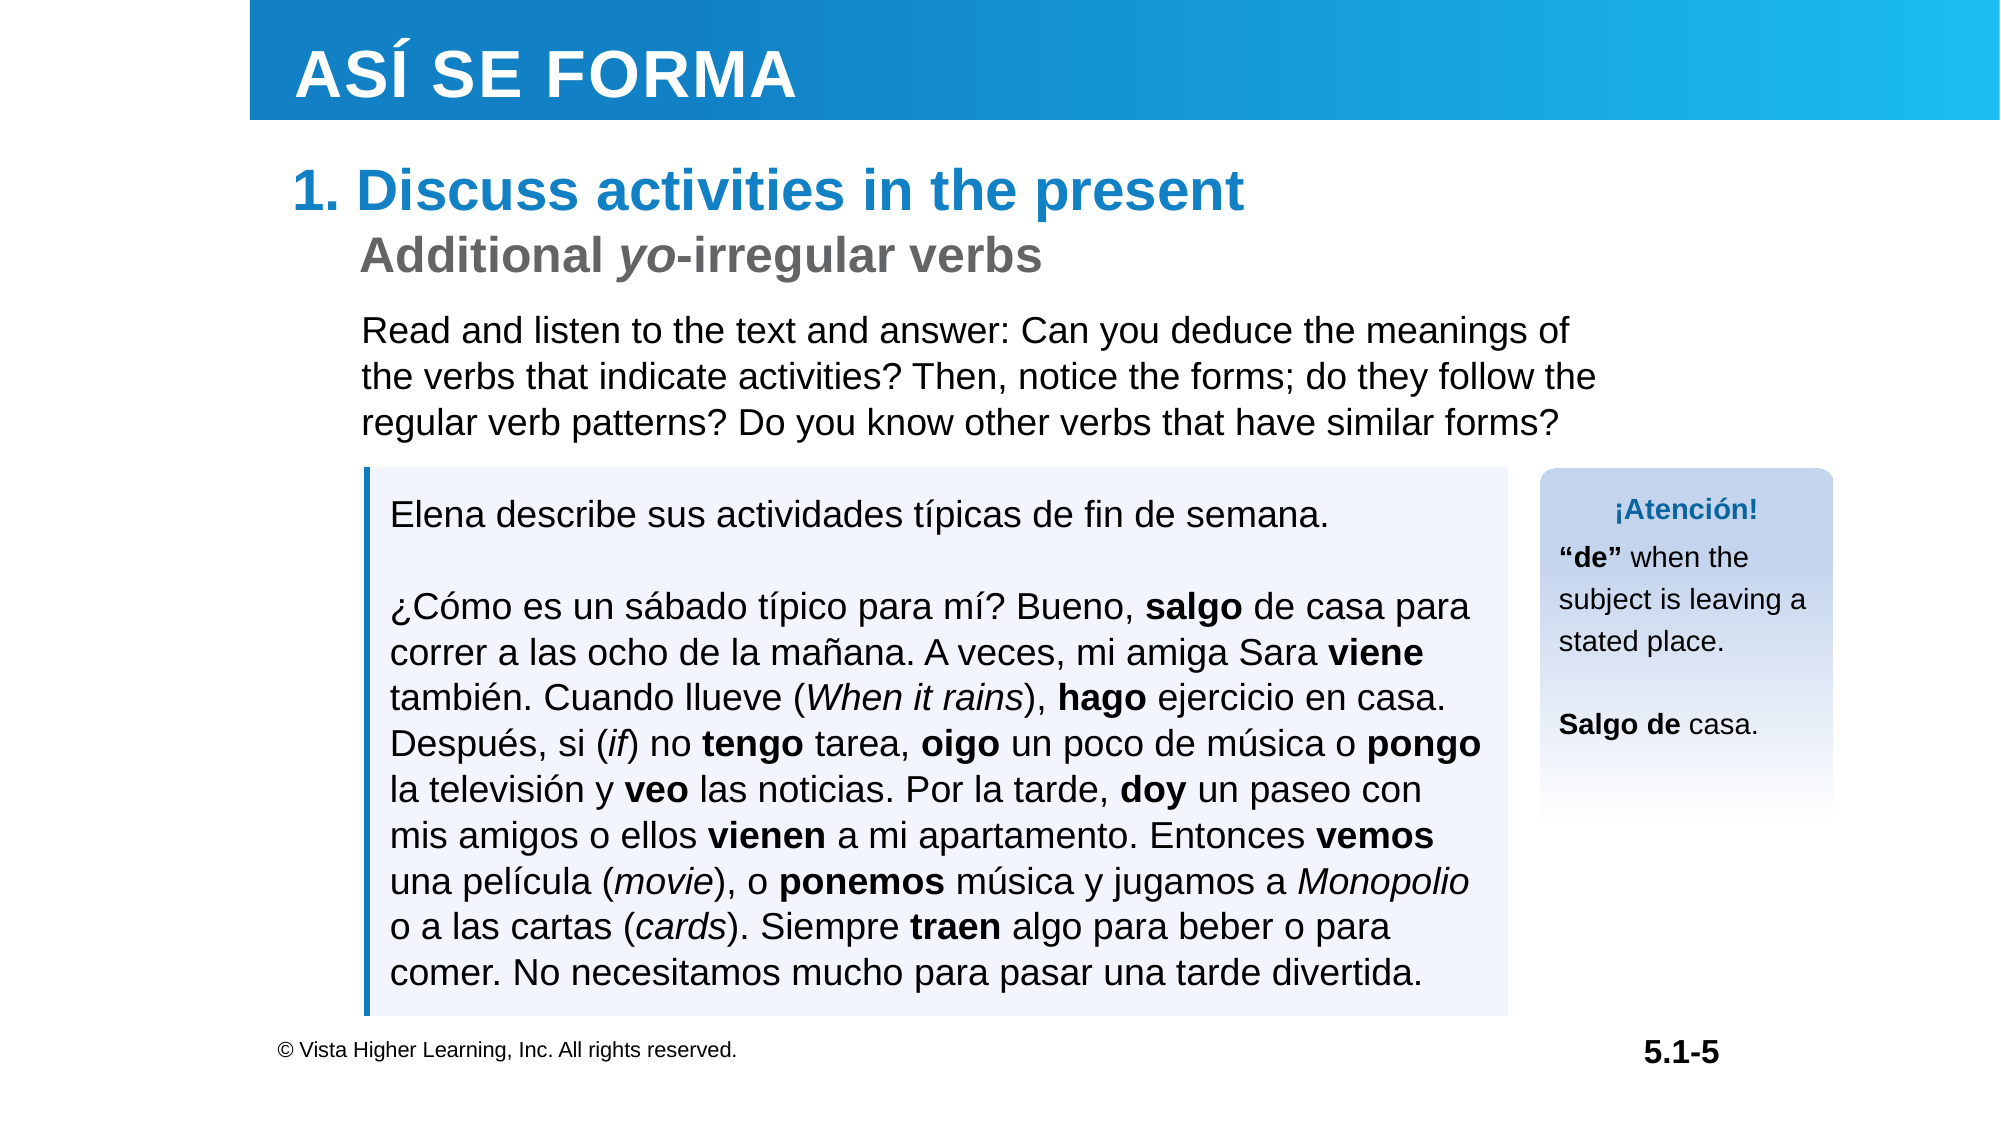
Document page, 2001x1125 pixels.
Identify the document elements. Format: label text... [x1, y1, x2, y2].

text_box ¡Atención! “de” when the subject is leaving a stated place. Salgo de casa. [1539, 467, 1834, 823]
text_box Read and listen to the text and answer: Can you deduce the meanings of the verbs that indicate activities? Then, notice the forms; do they follow the regular verb patterns? Do you know other verbs that have similar forms? [346, 297, 1625, 447]
footer © Vista Higher Learning, Inc. All rights reserved. [262, 1023, 1231, 1076]
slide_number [1283, 1023, 1735, 1077]
table_header Elena describe sus actividades típicas de fin de semana. ¿Cómo es un sábado típico para mí? Bueno, salgo de casa para correr a las ocho de la mañana. A veces, mi amiga Sara viene también. Cuando llueve (When it rains), hago ejercicio en casa. Después, si (if) no tengo tarea, oigo un poco de música o pongo la televisión y veo las noticias. Por la tarde, doy un paseo con mis amigos o ellos vienen a mi apartamento. Entonces vemos una película (movie), o ponemos música y jugamos a Monopolio o a las cartas (cards). Siempre traen algo para beber o para comer. No necesitamos mucho para pasar una tarde divertida. [370, 467, 1508, 1016]
